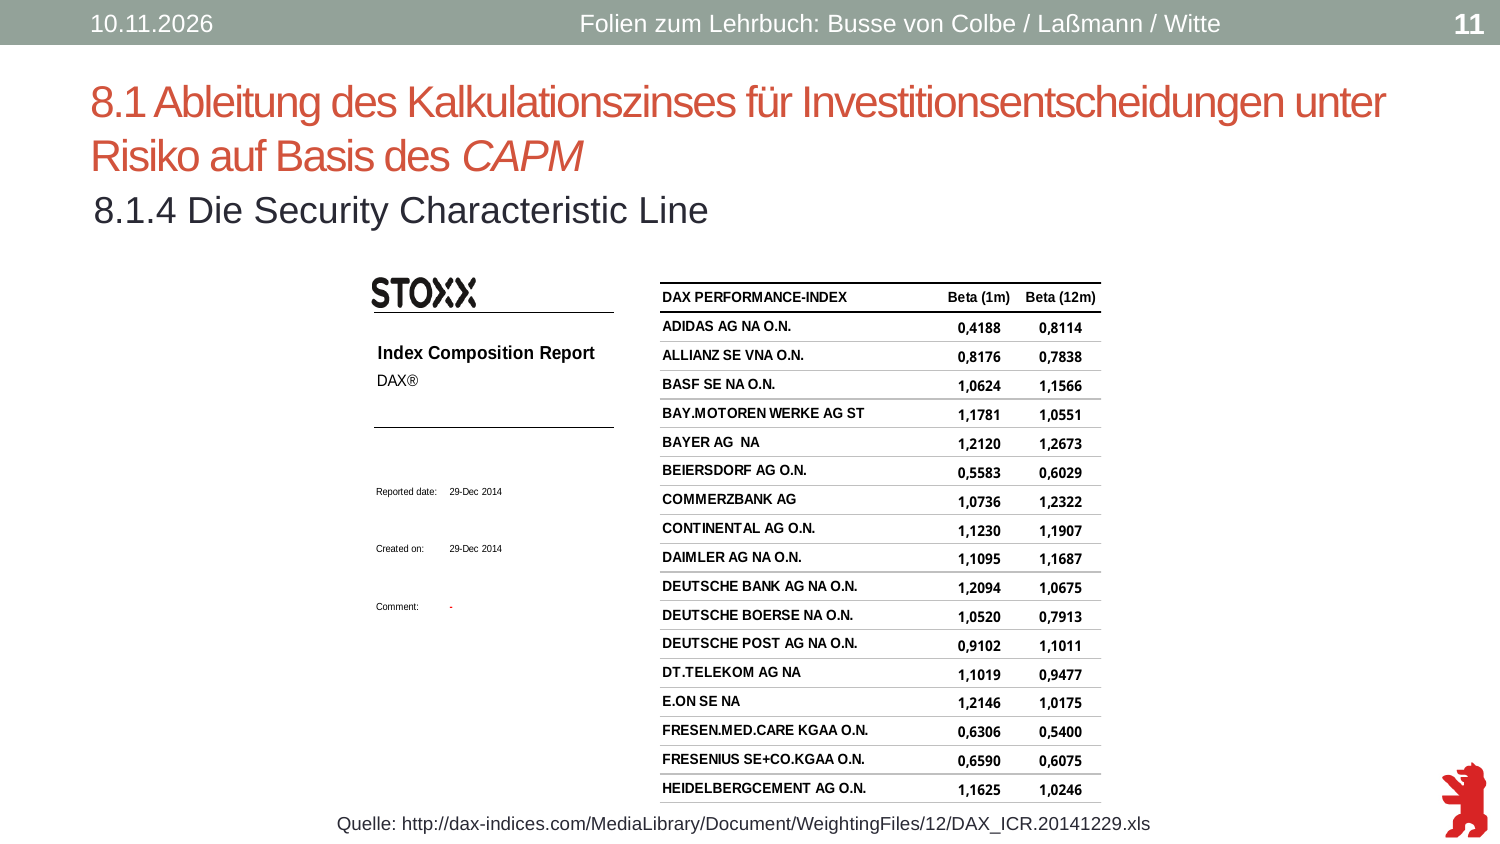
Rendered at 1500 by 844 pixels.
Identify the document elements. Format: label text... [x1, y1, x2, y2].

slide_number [75, 2, 550, 43]
picture [354, 268, 1103, 805]
text_box Quelle: http://dax-indices.com/MediaLibrary/Document/WeightingFiles/12/DAX_ICR.20141229.xls [322, 803, 1166, 844]
picture [1434, 760, 1500, 844]
footer Folien zum Lehrbuch: Busse von Colbe / Laßmann / Witte [562, 2, 1238, 43]
slide_number 11 [1325, 2, 1500, 43]
title 8.1 Ableitung des Kalkulationszinses für Investitionsentscheidungen unter Risiko auf Basis des CAPM [75, 65, 1425, 188]
text_box 8.1.4 Die Security Characteristic Line [78, 178, 725, 239]
